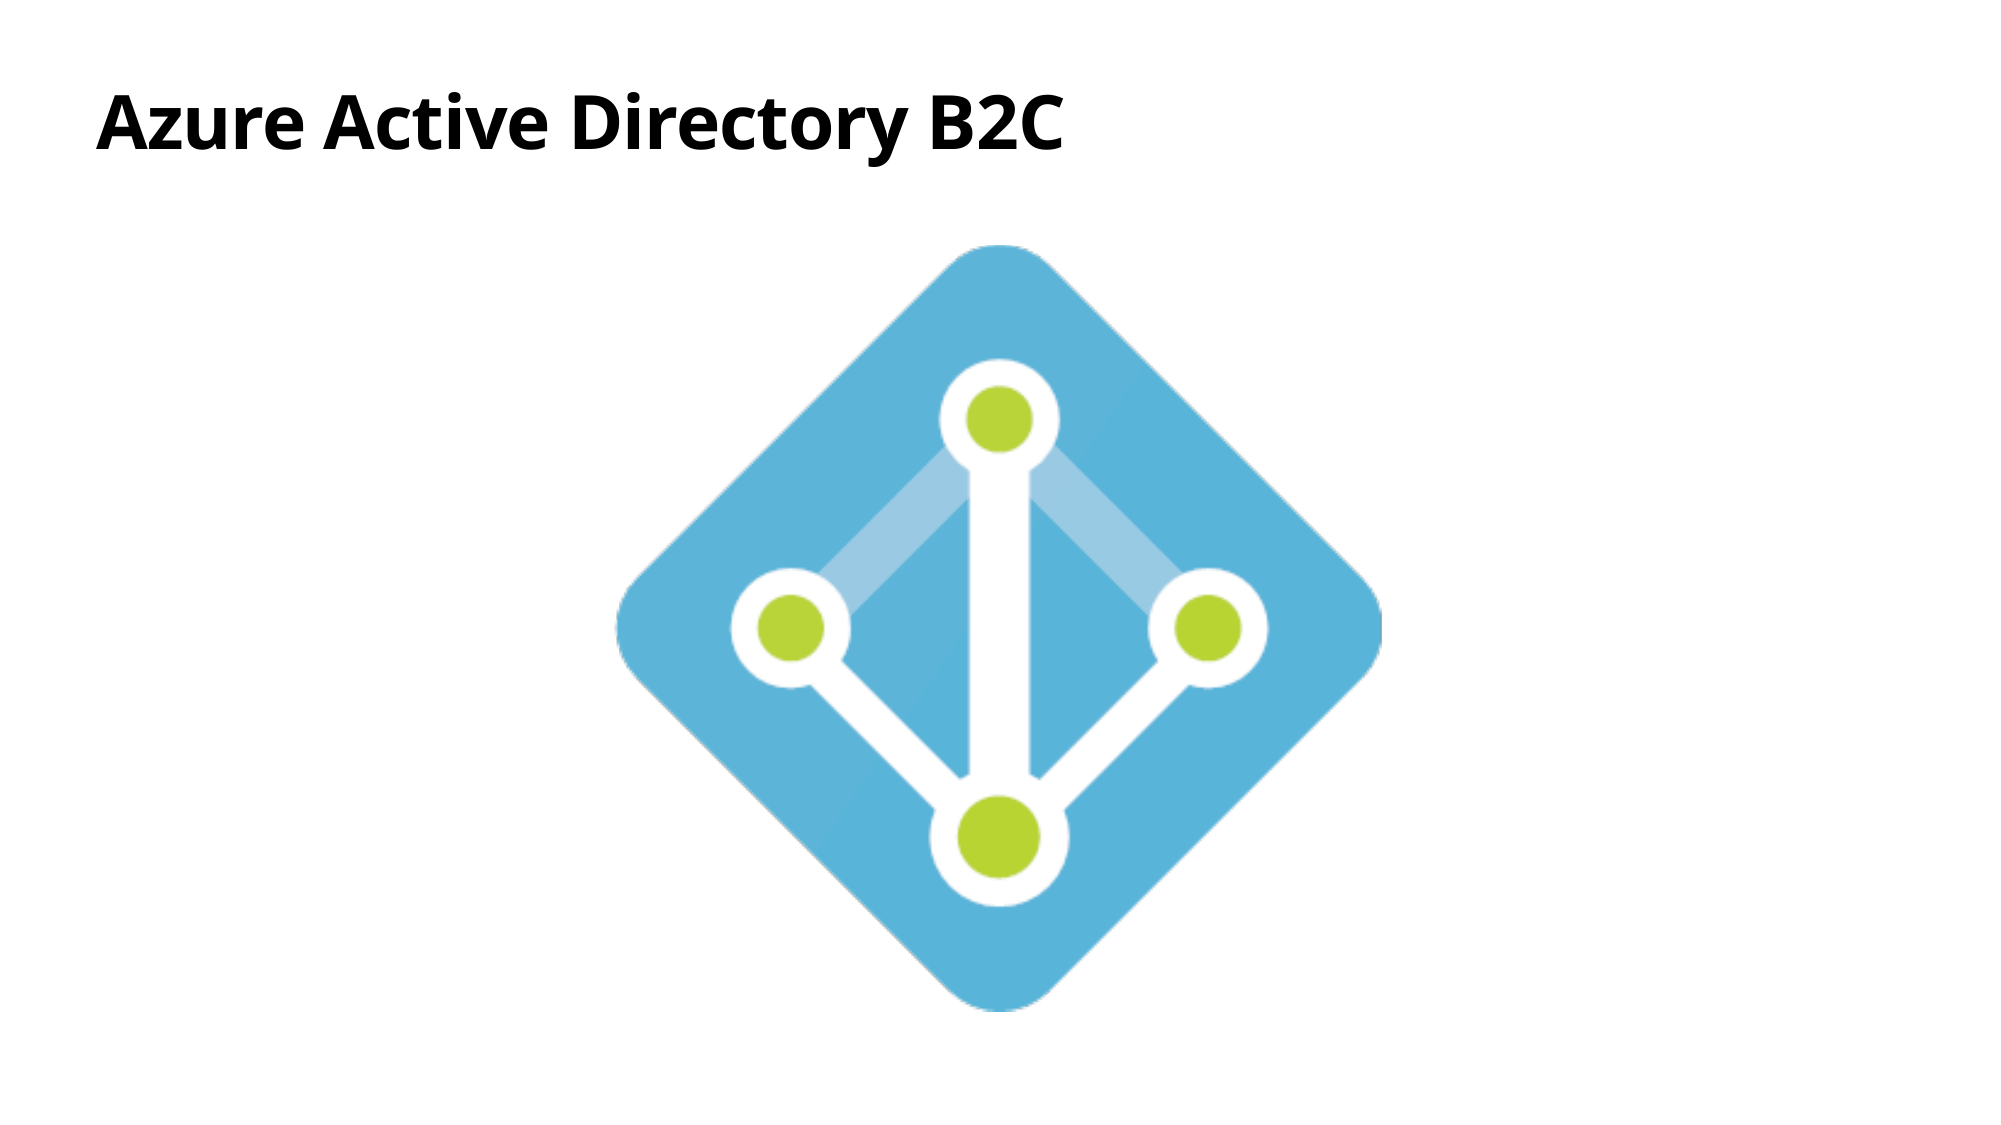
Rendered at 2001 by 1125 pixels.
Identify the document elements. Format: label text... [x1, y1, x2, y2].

picture [270, 245, 1731, 1013]
title Azure Active Directory B2C [96, 75, 1904, 166]
